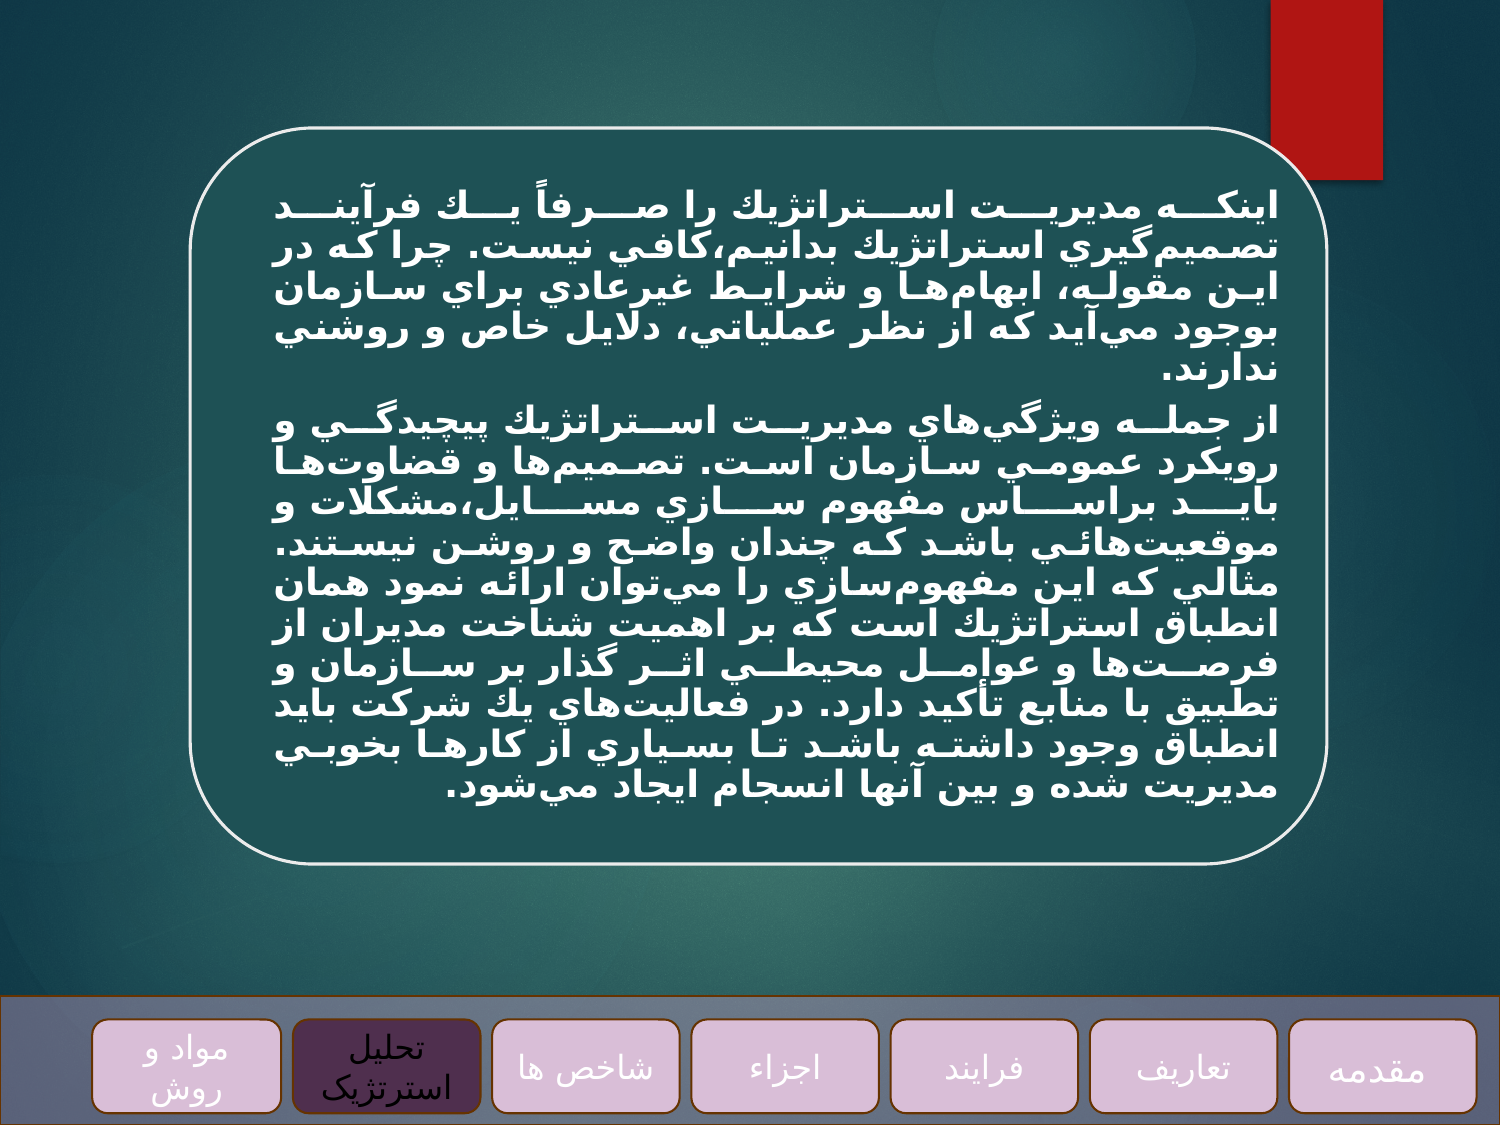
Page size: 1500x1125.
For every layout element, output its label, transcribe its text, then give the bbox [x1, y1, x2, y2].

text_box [1288, 1019, 1477, 1114]
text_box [189, 0, 1328, 968]
text_box اجزاء [689, 1017, 881, 1115]
text_box [0, 995, 1500, 1125]
text_box تحلیل استرتژیک [291, 1017, 483, 1115]
text_box مواد و روش [90, 1017, 283, 1115]
text_box فرایند [888, 1017, 1080, 1115]
text_box شاخص ها [490, 1017, 682, 1115]
text_box تعاریف [1088, 1017, 1279, 1115]
